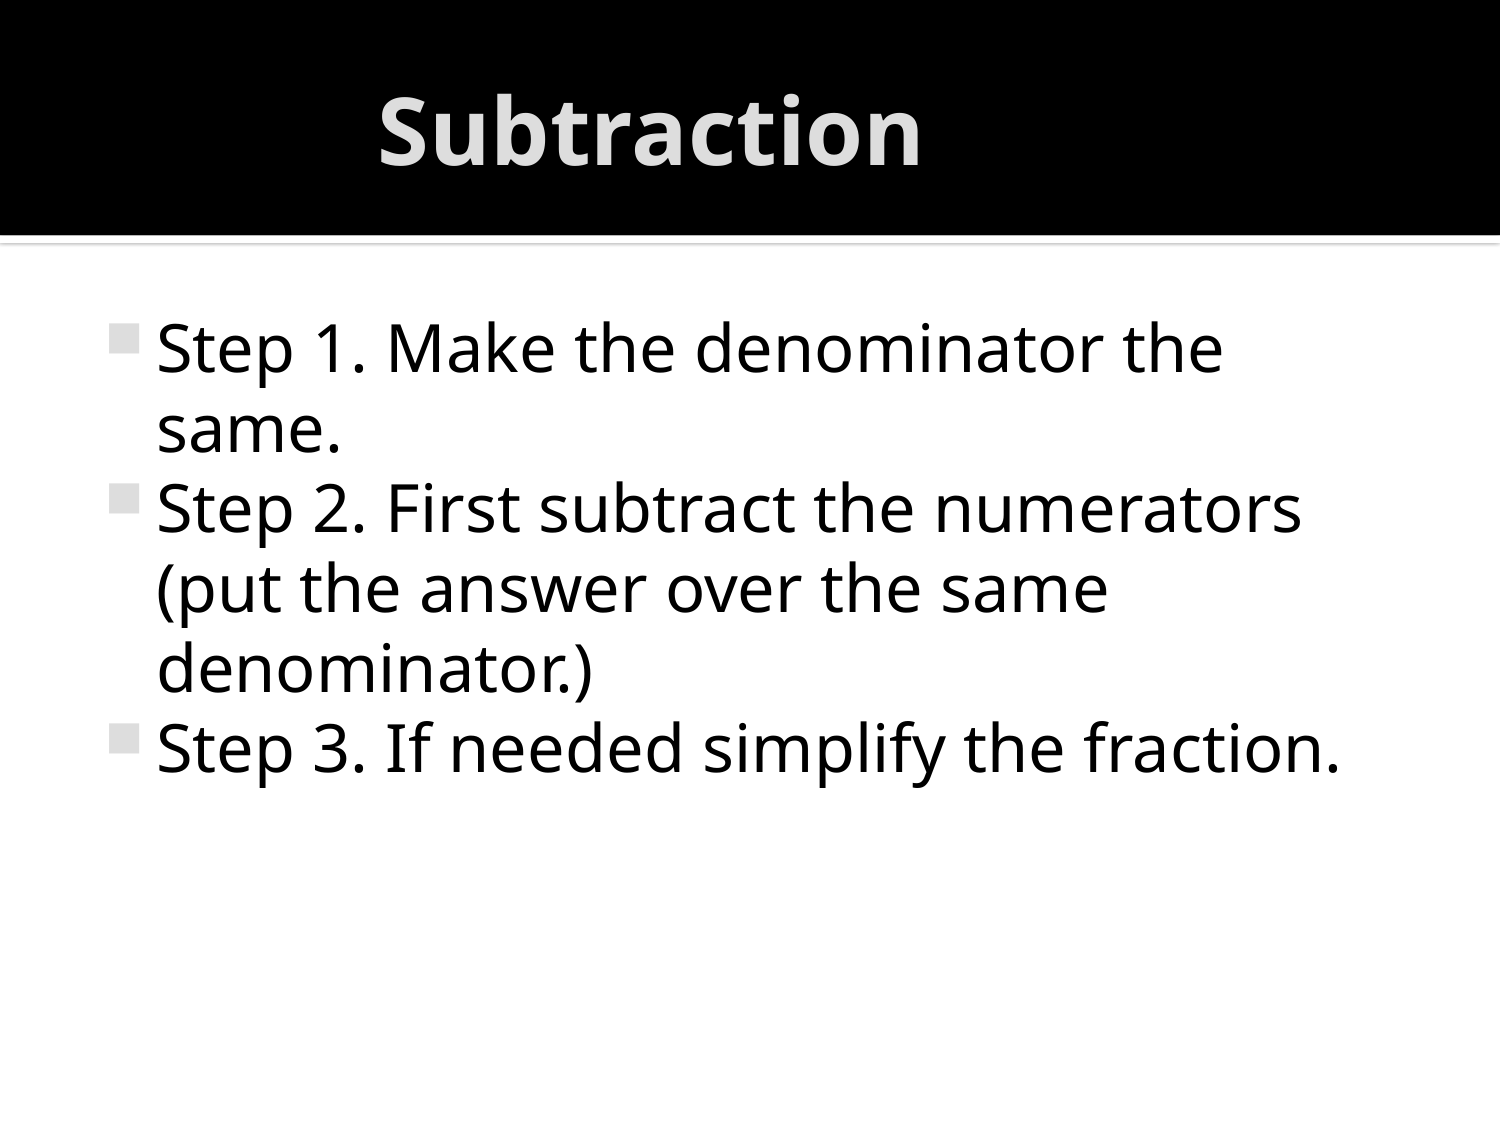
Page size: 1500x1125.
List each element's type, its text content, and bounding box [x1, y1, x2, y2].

title Subtraction [362, 25, 1425, 231]
list Step 1. Make the denominator the same. Step 2. First subtract the numerators (put the answer over the same denominator.) Step 3. If needed simplify the fraction. [75, 291, 1425, 1050]
